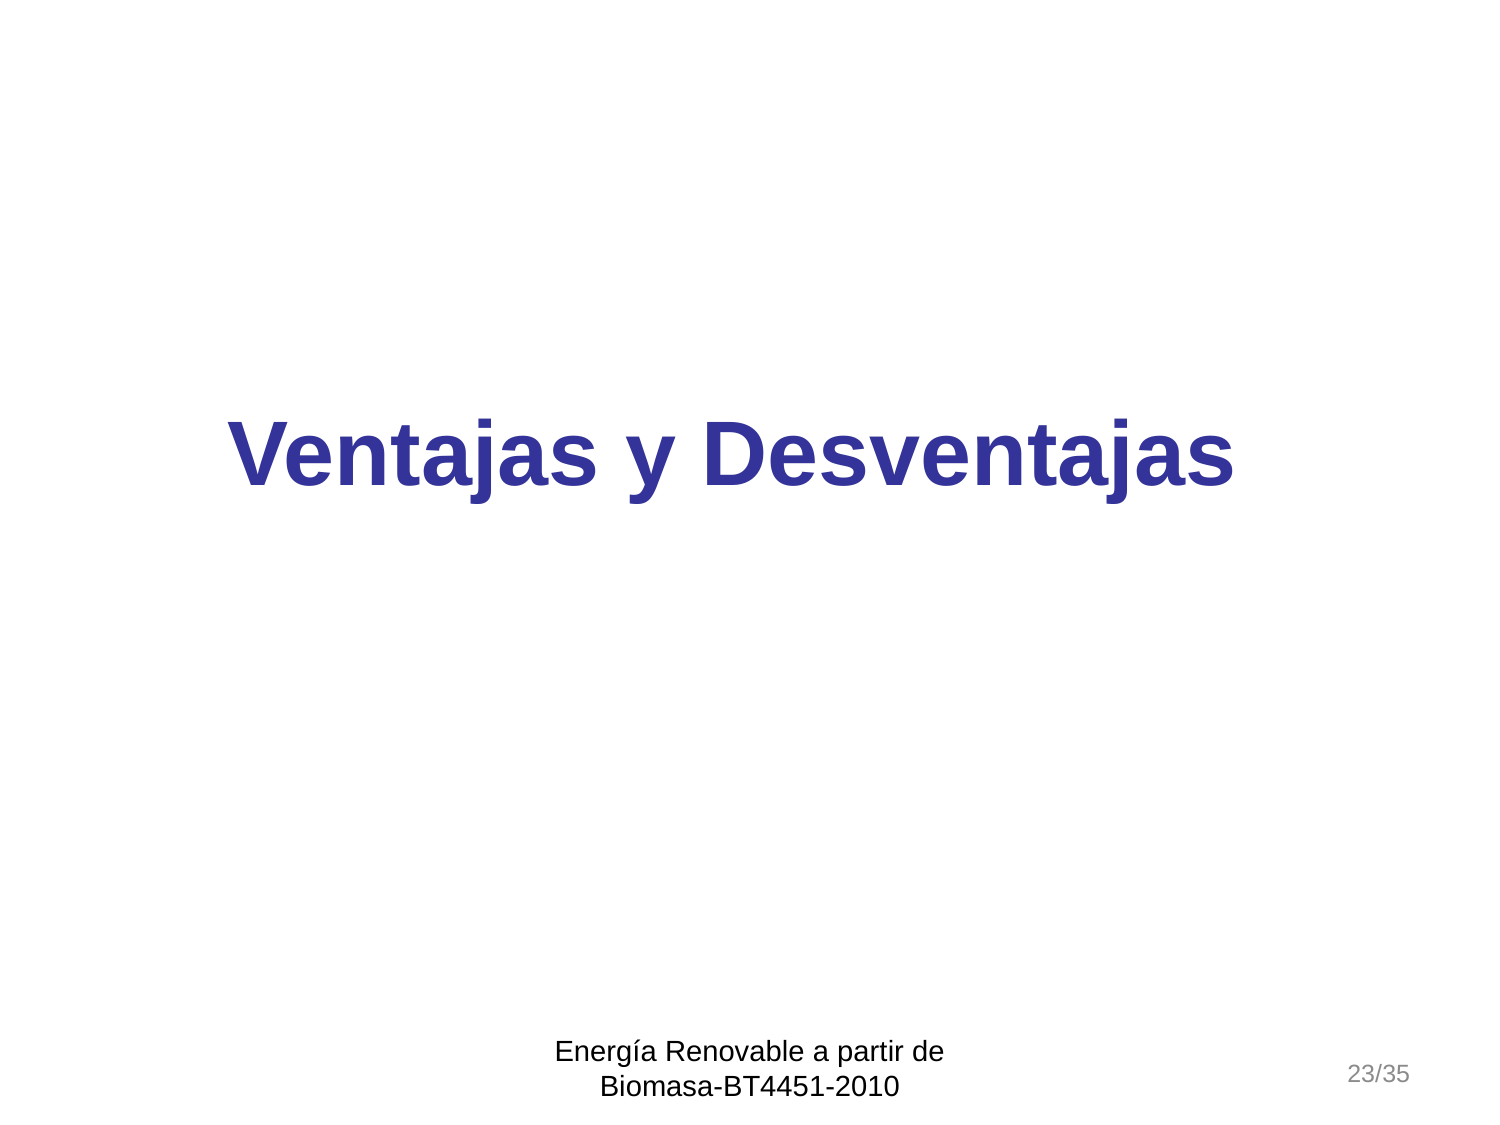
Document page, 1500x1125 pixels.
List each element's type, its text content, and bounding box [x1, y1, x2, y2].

text_box Ventajas y Desventajas [46, 386, 1418, 512]
footer Energía Renovable a partir de Biomasa-BT4451-2010 [512, 1024, 988, 1103]
text_box 23/35 [1074, 1042, 1425, 1103]
